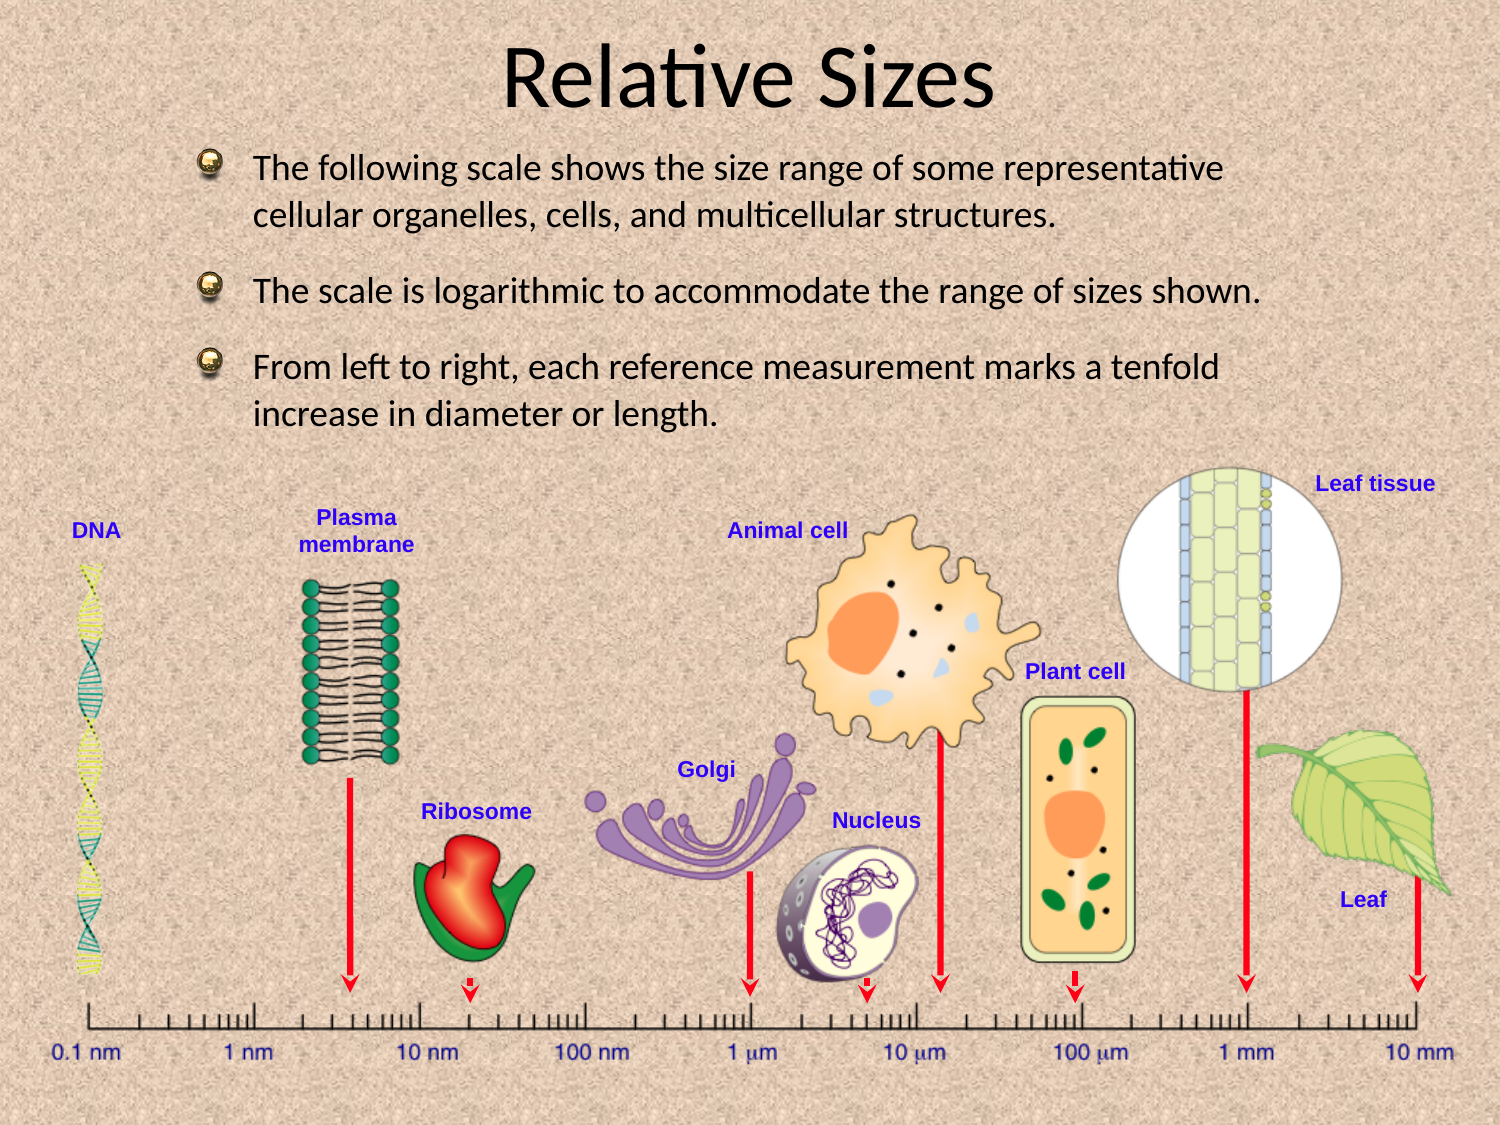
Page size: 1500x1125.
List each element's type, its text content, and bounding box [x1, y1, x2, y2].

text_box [710, 507, 1045, 994]
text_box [989, 655, 1149, 1004]
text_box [52, 515, 128, 999]
title Relative Sizes [0, 0, 1500, 134]
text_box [273, 502, 427, 994]
picture [196, 148, 223, 183]
picture [17, 991, 1483, 1101]
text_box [1218, 709, 1466, 994]
picture [196, 347, 223, 382]
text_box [393, 796, 547, 1004]
picture [196, 271, 223, 306]
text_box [1110, 464, 1444, 994]
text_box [576, 730, 707, 997]
list The following scale shows the size range of some representative cellular organelles, cells, and multicellular structures. The scale is logarithmic to accommodate the range of sizes shown. From left to right, each reference measurement marks a tenfold increase in diameter or length. [181, 133, 1317, 444]
